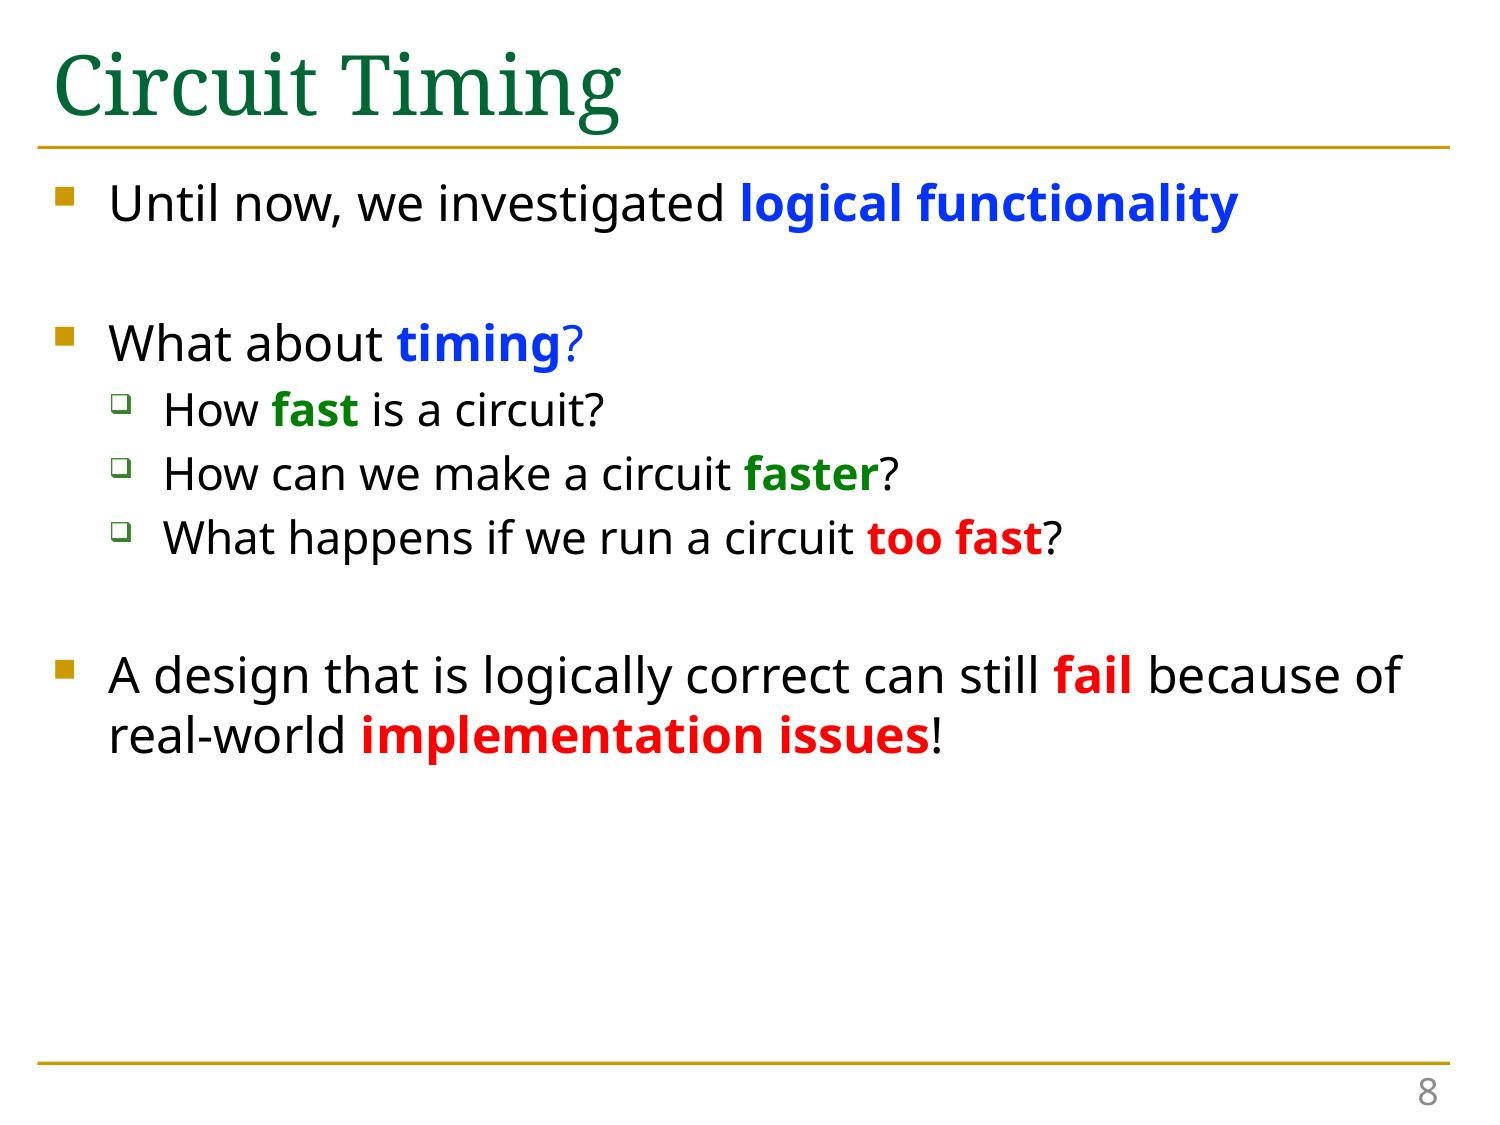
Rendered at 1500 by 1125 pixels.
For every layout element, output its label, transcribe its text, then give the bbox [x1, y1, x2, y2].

title Circuit Timing [37, 24, 1450, 163]
slide_number 8 [1116, 1063, 1454, 1124]
list Until now, we investigated logical functionality What about timing? How fast is a circuit? How can we make a circuit faster? What happens if we run a circuit too fast? A design that is logically correct can still fail because of real-world implementation issues! [37, 163, 1450, 1016]
